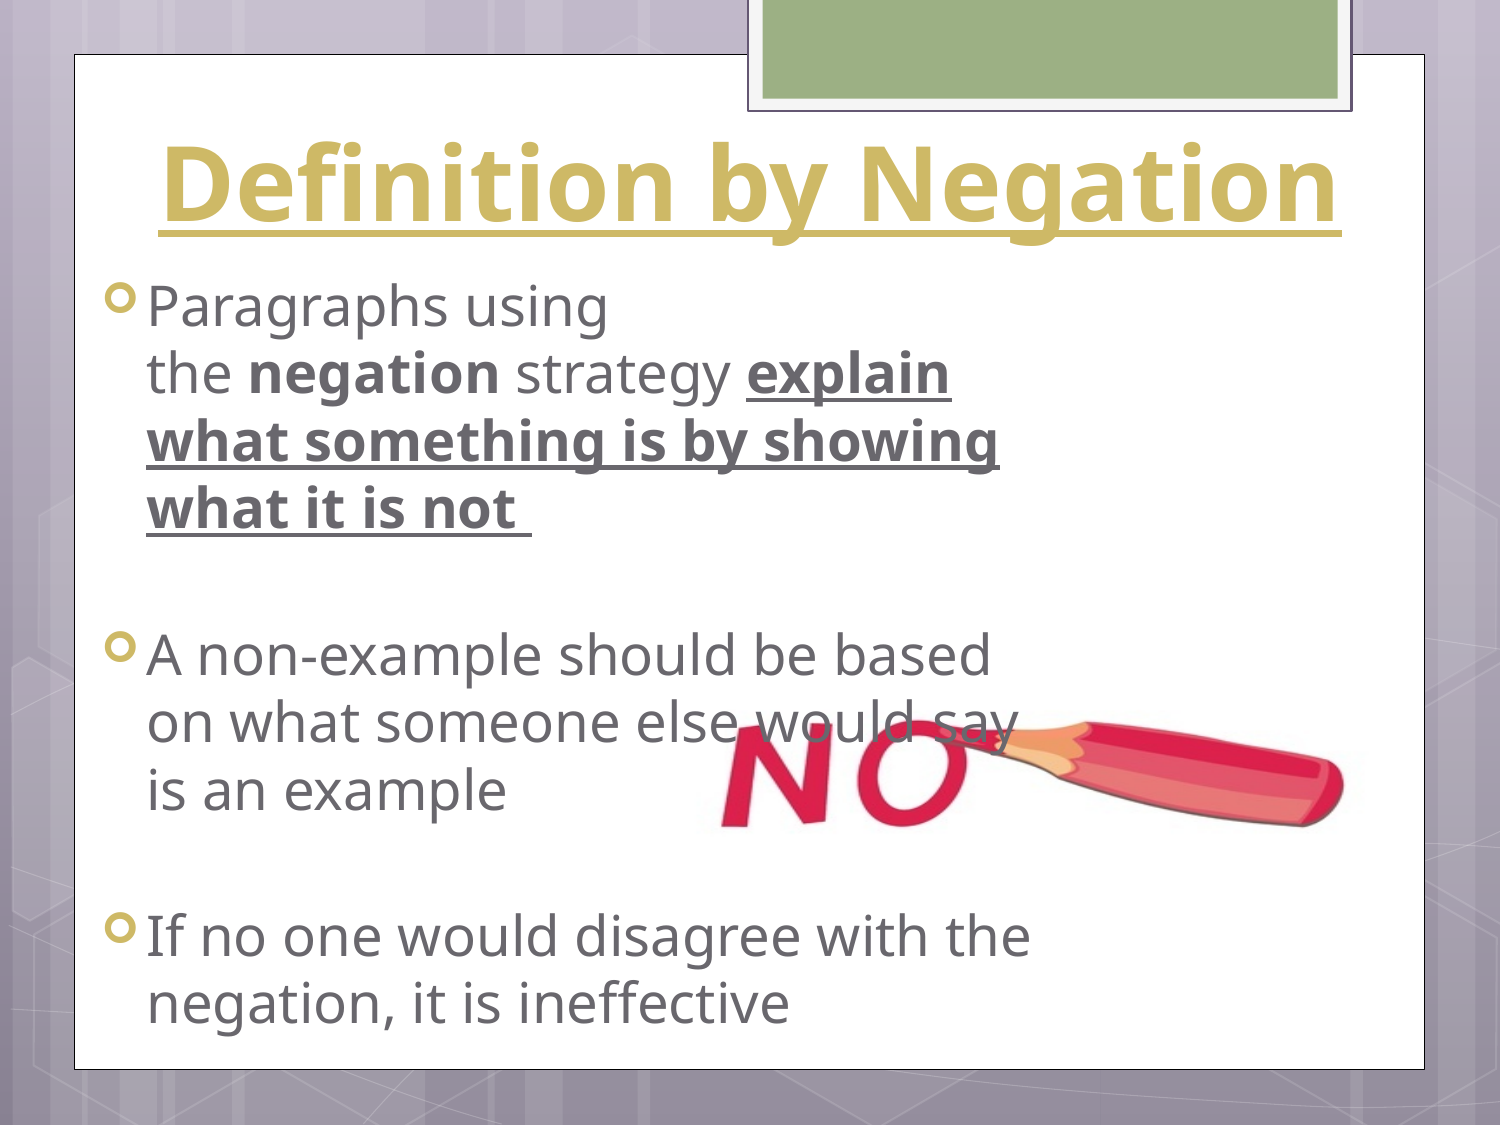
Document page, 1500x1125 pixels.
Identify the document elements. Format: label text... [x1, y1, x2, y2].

list Paragraphs using the negation strategy explain what something is by showing what it is not A non-example should be based on what someone else would say is an example If no one would disagree with the negation, it is ineffective [75, 262, 1088, 1013]
title Definition by Negation [75, 62, 1425, 250]
picture [687, 687, 1396, 854]
